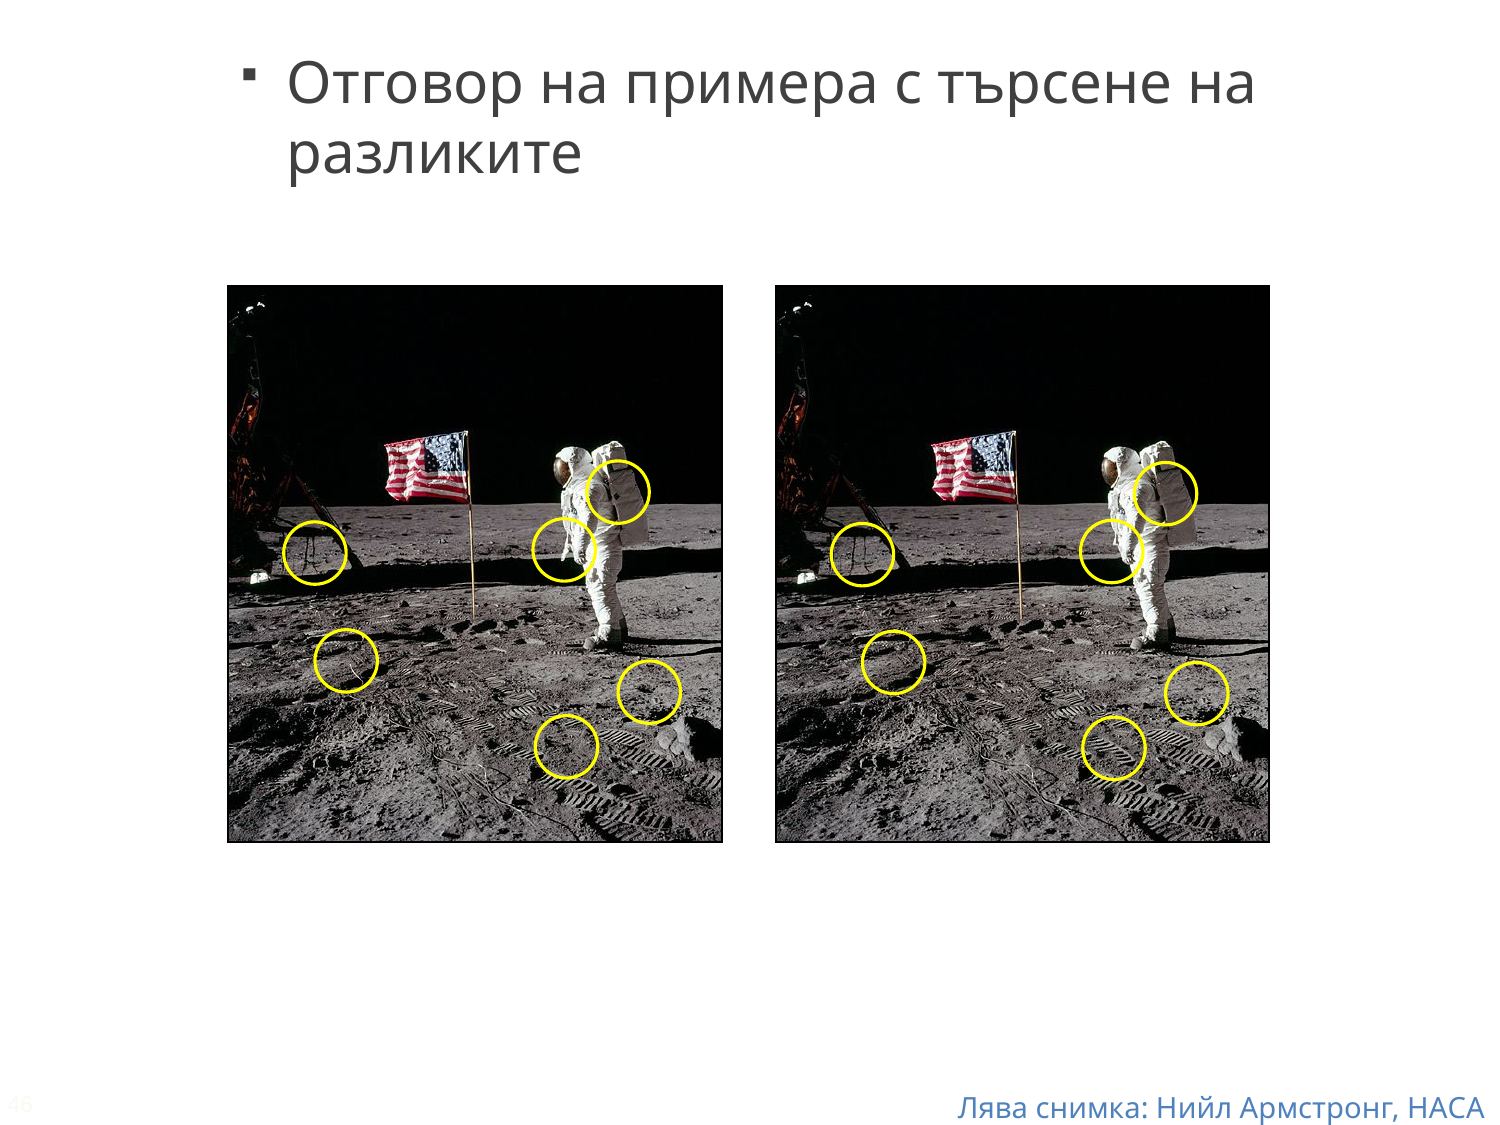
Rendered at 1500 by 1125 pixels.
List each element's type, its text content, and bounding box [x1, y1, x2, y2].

picture [229, 287, 721, 841]
text_box Лява снимка: Нийл Армстронг, НАСА [749, 1082, 1500, 1125]
picture [776, 287, 1269, 841]
list Отговор на примера с търсене на разликите [150, 37, 1488, 1113]
